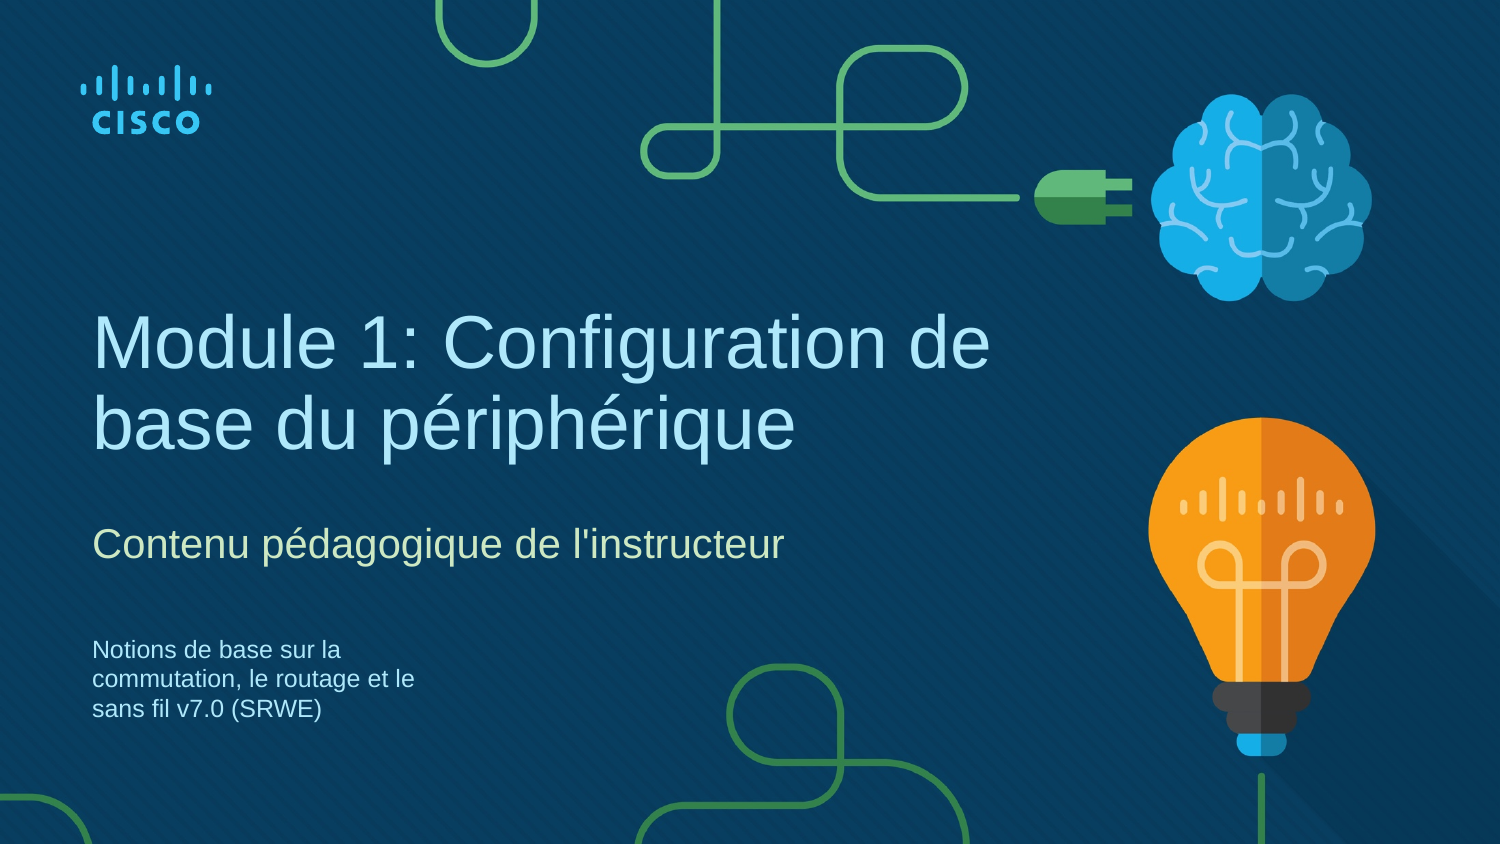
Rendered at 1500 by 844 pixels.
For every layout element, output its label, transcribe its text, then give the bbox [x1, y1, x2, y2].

list Contenu pédagogique de l'instructeur [77, 513, 1049, 563]
title Module 1: Configuration de base du périphérique [77, 200, 1153, 474]
subtitle Notions de base sur la commutation, le routage et le sans fil v7.0 (SRWE) [77, 612, 460, 761]
picture [0, 0, 1500, 844]
